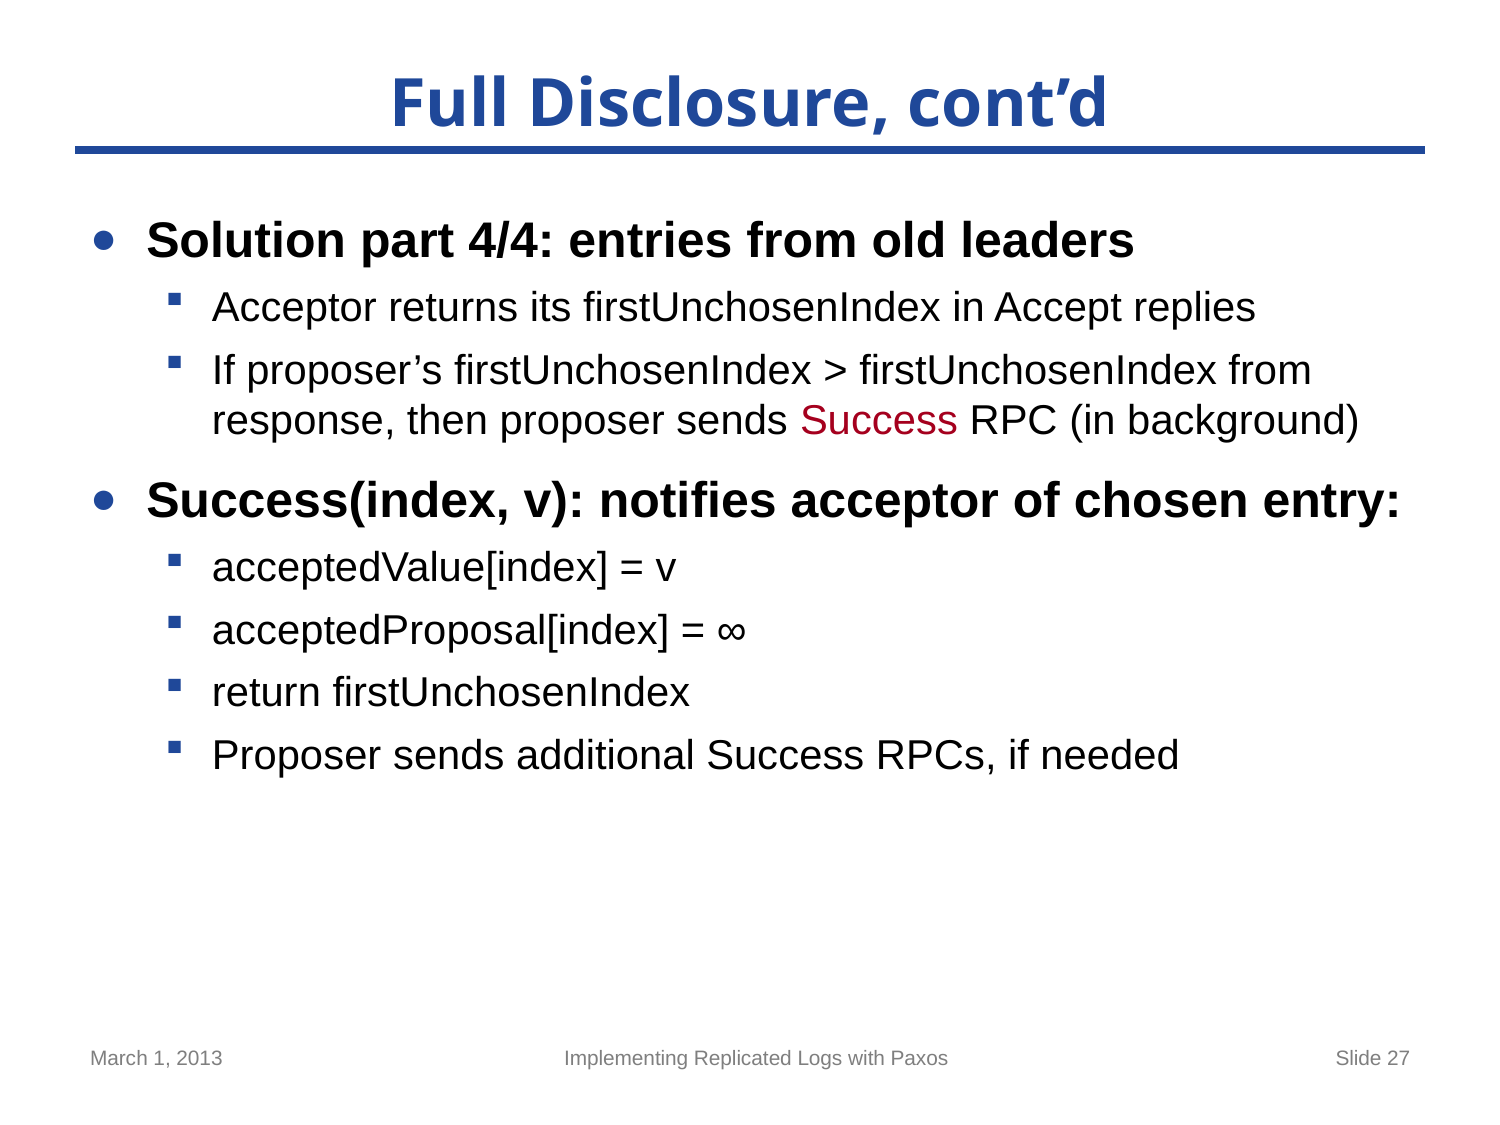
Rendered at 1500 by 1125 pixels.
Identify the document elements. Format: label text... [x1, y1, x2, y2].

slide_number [75, 1037, 425, 1103]
slide_number Slide 27 [1074, 1037, 1425, 1103]
title Full Disclosure, cont’d [75, 50, 1425, 150]
list Solution part 4/4: entries from old leaders Acceptor returns its firstUnchosenIndex in Accept replies If proposer’s firstUnchosenIndex > firstUnchosenIndex from response, then proposer sends Success RPC (in background) Success(index, v): notifies acceptor of chosen entry: acceptedValue[index] = v acceptedProposal[index] = ∞ return firstUnchosenIndex Proposer sends additional Success RPCs, if needed [75, 200, 1425, 1005]
footer Implementing Replicated Logs with Paxos [474, 1037, 1038, 1103]
